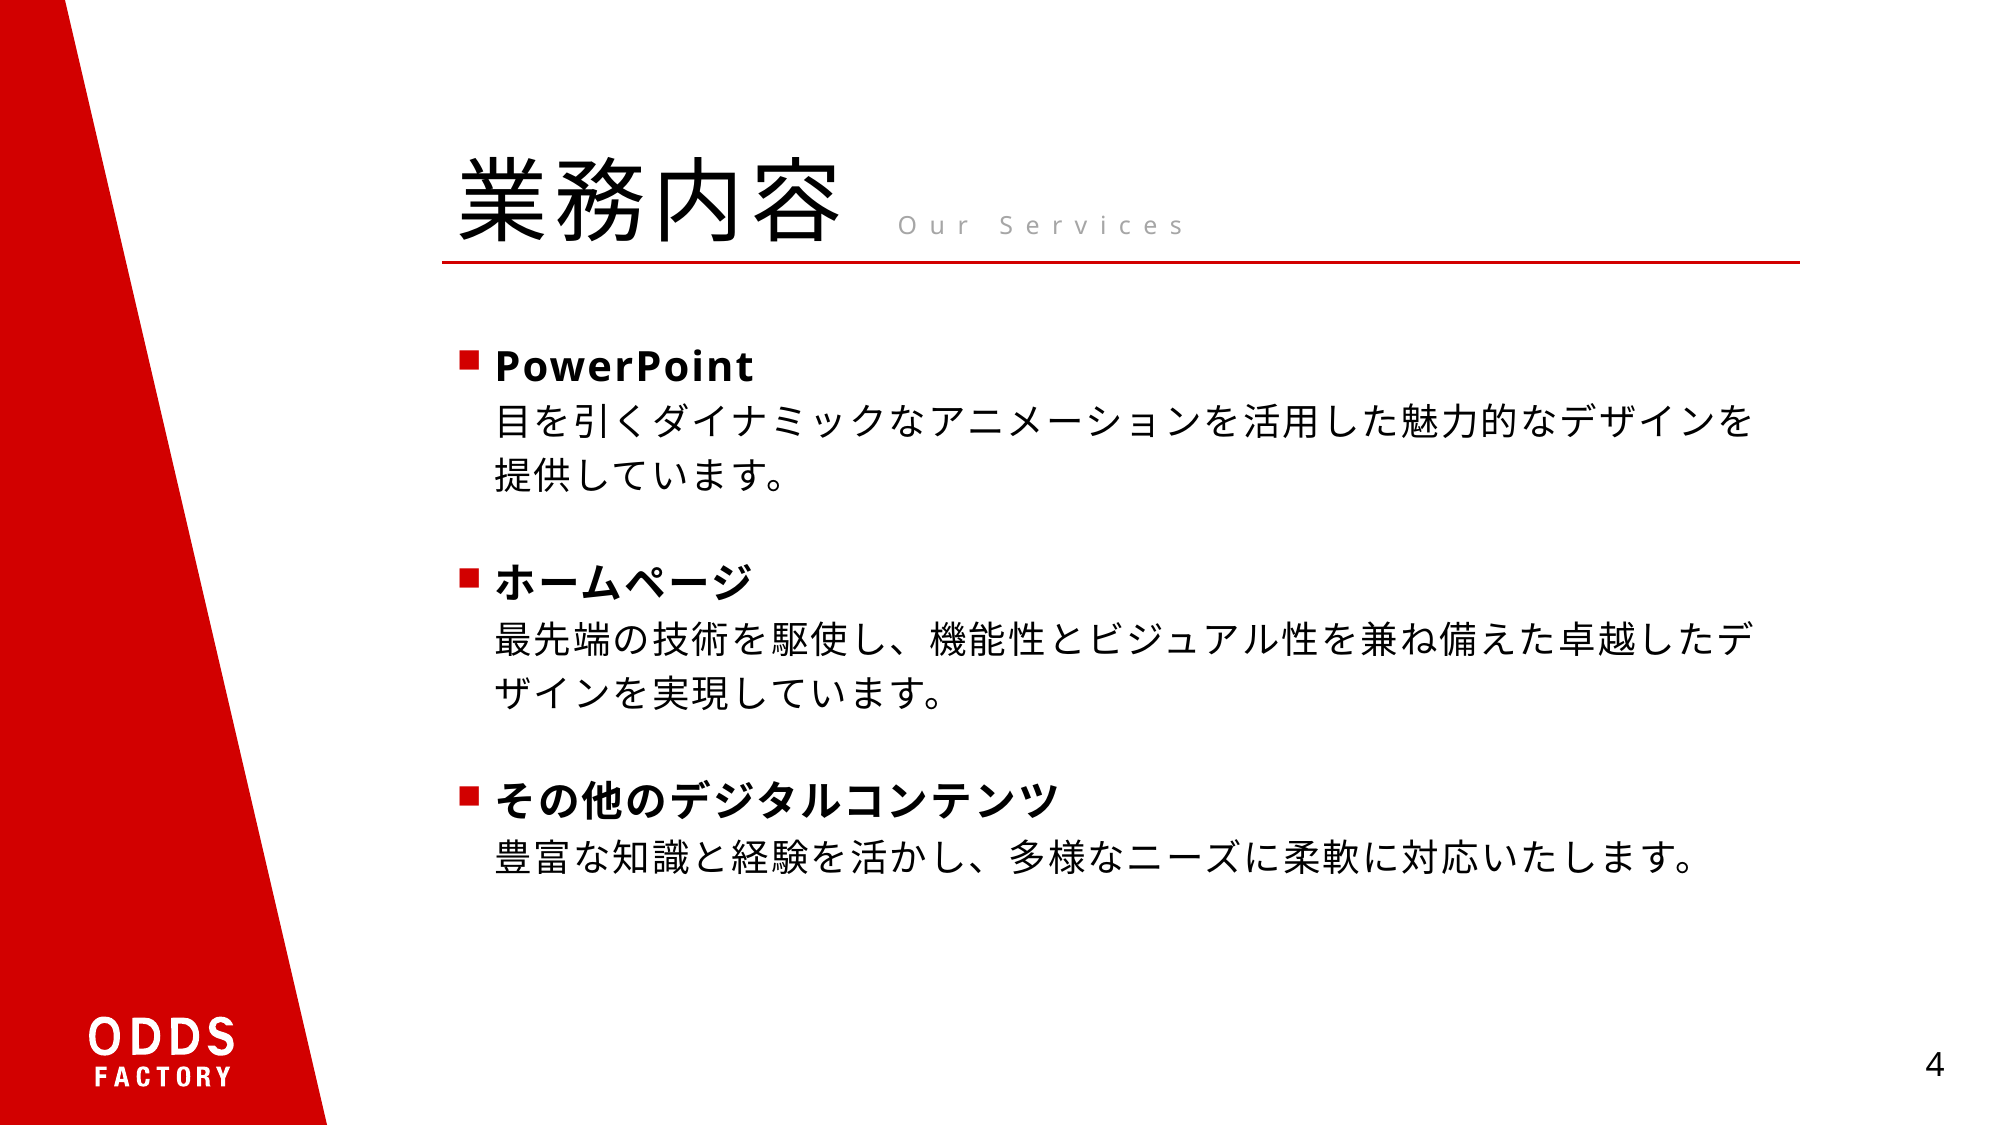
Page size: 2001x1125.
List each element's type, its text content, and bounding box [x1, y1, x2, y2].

list PowerPoint 目を引くダイナミックなアニメーションを活用した魅力的なデザインを提供しています。 ホームページ 最先端の技術を駆使し、機能性とビジュアル性を兼ね備えた卓越したデザインを実現しています。 その他のデジタルコンテンツ 豊富な知識と経験を活かし、多様なニーズに柔軟に対応いたします。 [441, 321, 1801, 1014]
title 業務内容 Our Services [441, 59, 1801, 263]
